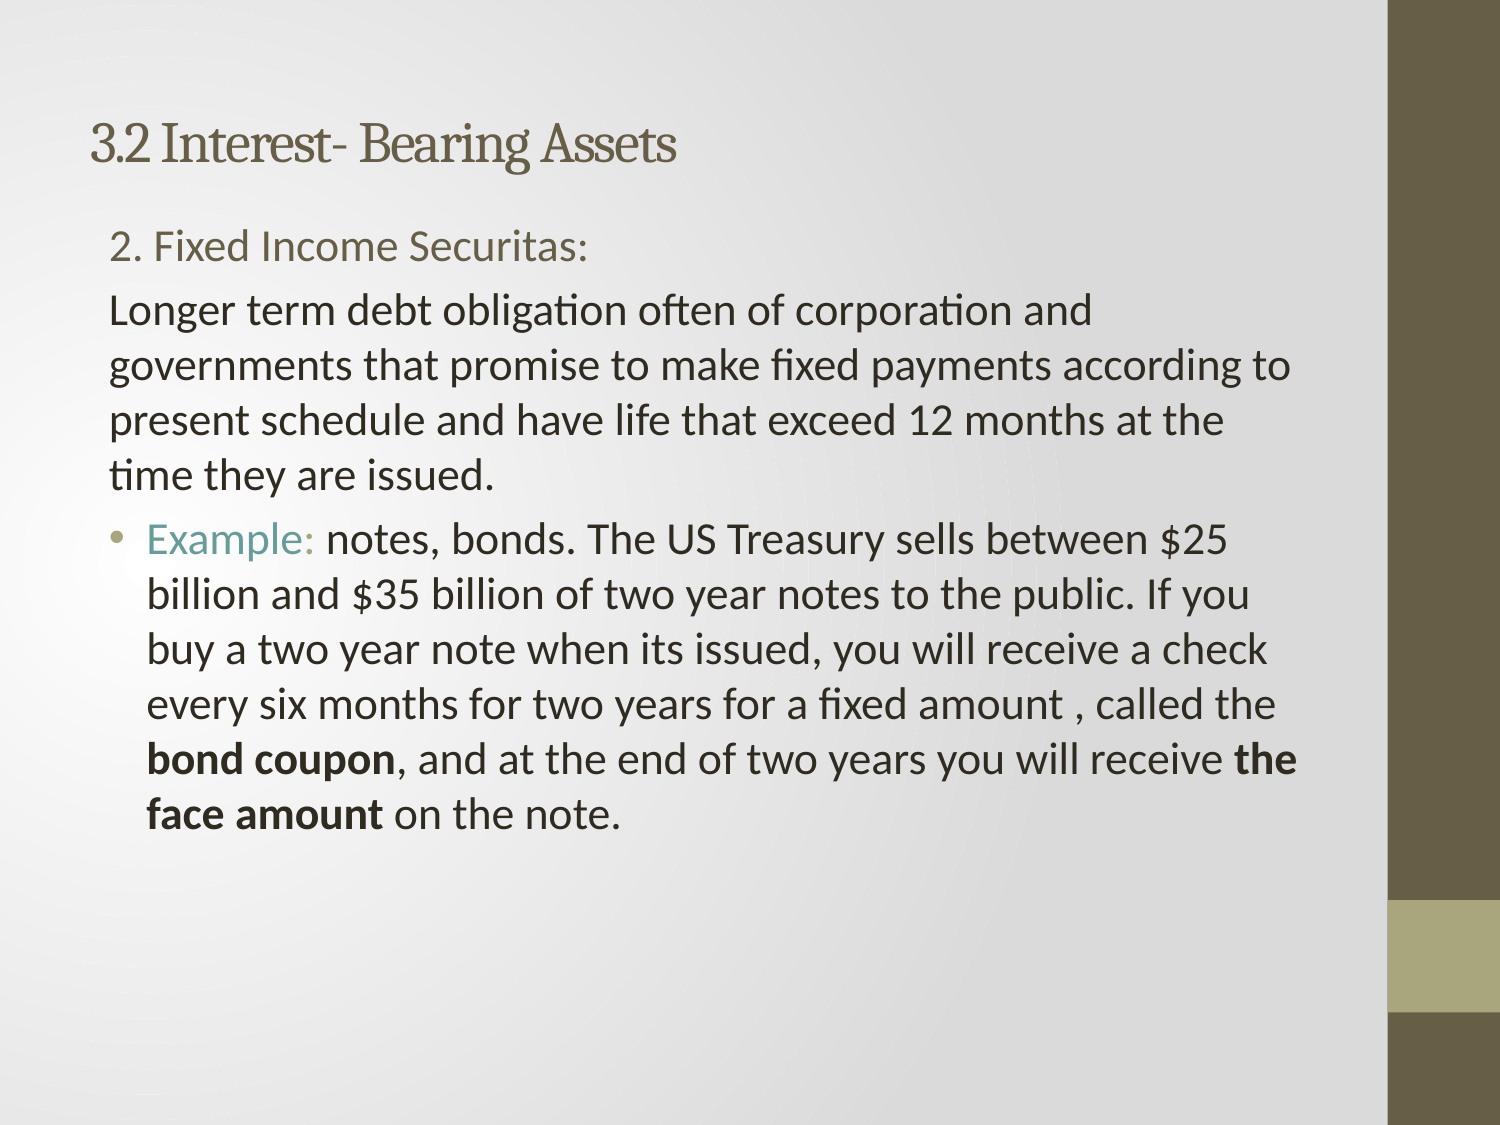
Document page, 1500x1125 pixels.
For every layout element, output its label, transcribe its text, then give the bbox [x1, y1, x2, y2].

list 2. Fixed Income Securitas: Longer term debt obligation often of corporation and governments that promise to make fixed payments according to present schedule and have life that exceed 12 months at the time they are issued. Example: notes, bonds. The US Treasury sells between $25 billion and $35 billion of two year notes to the public. If you buy a two year note when its issued, you will receive a check every six months for two years for a fixed amount , called the bond coupon, and at the end of two years you will receive the face amount on the note. [75, 208, 1325, 1108]
title 3.2 Interest- Bearing Assets [75, 45, 1325, 208]
